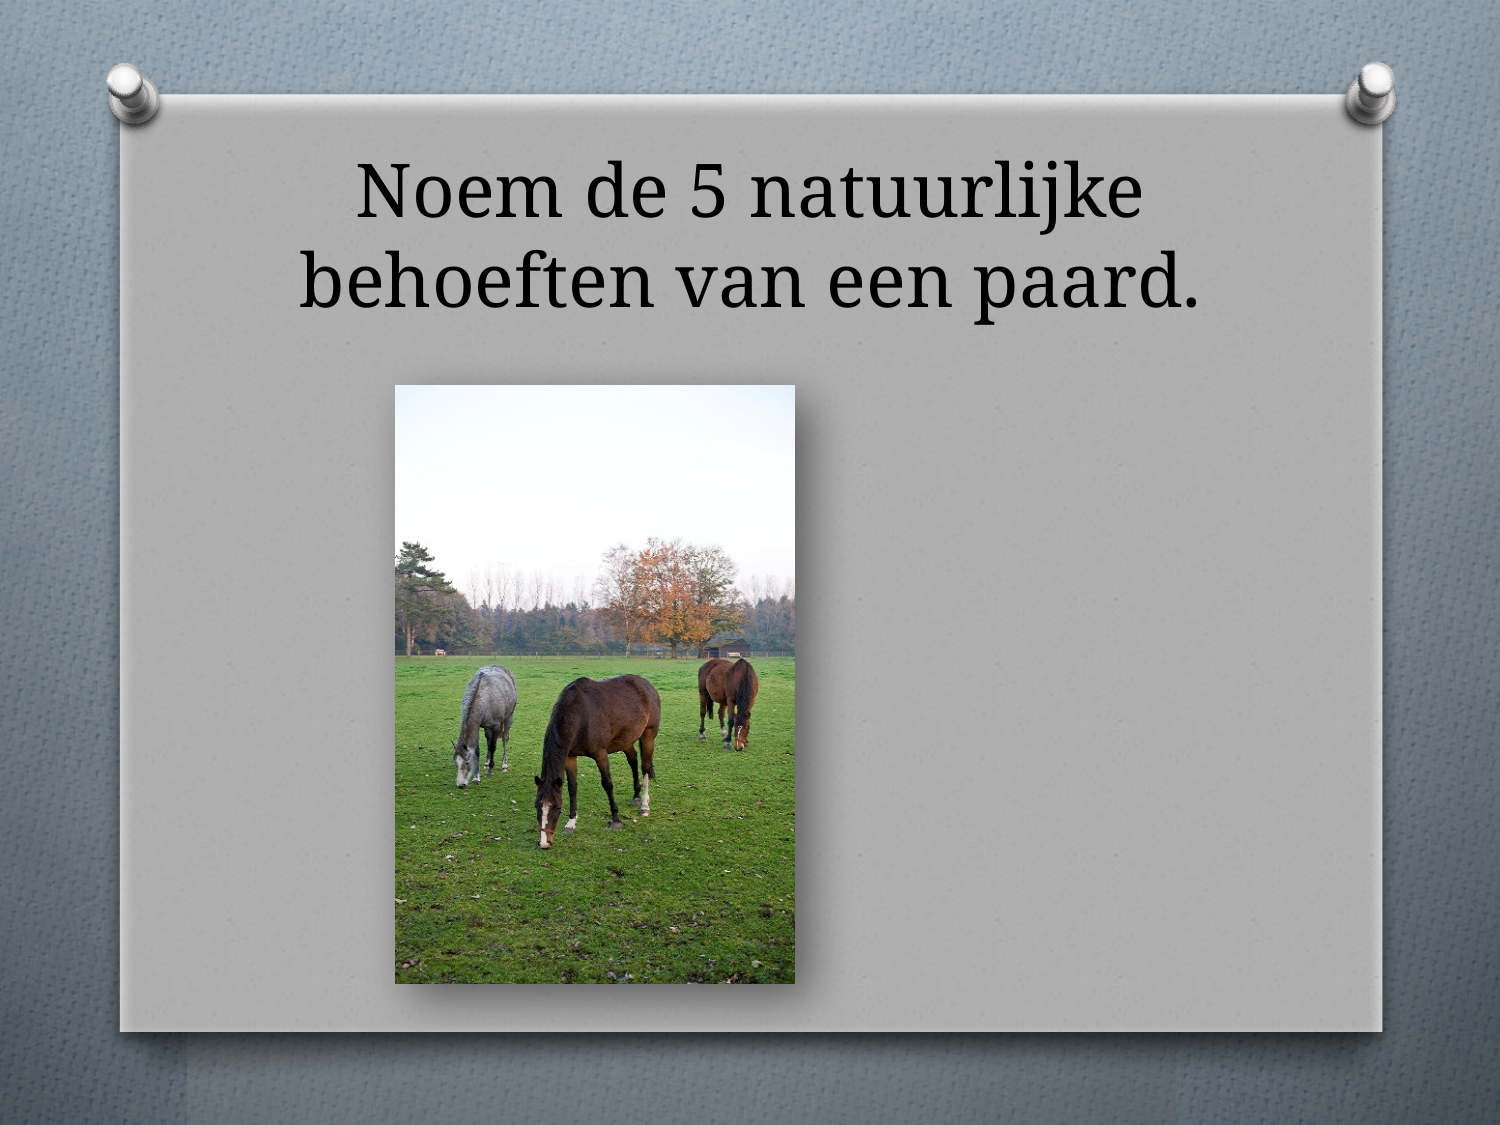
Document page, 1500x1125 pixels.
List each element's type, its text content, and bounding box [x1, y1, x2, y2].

picture [395, 385, 795, 984]
picture [75, 29, 198, 153]
picture [1317, 35, 1439, 156]
title Noem de 5 natuurlijke behoeften van een paard. [179, 134, 1323, 332]
